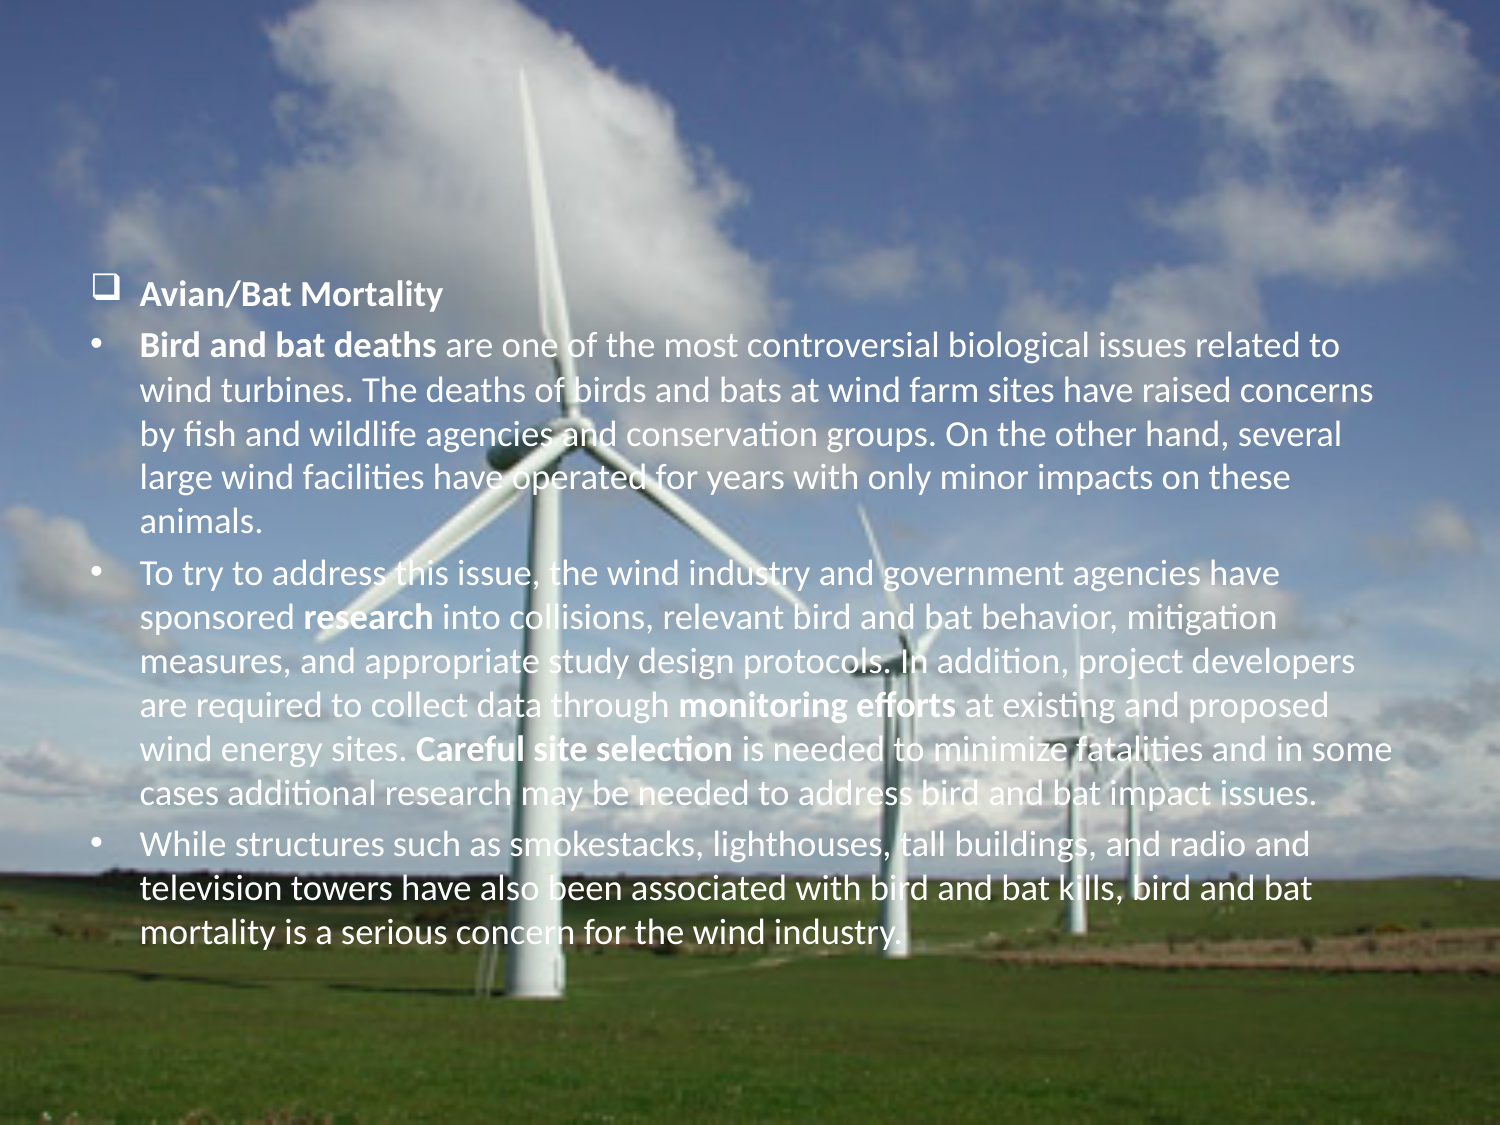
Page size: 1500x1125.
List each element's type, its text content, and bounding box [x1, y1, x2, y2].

picture [0, 0, 1500, 1125]
list Avian/Bat Mortality Bird and bat deaths are one of the most controversial biological issues related to wind turbines. The deaths of birds and bats at wind farm sites have raised concerns by fish and wildlife agencies and conservation groups. On the other hand, several large wind facilities have operated for years with only minor impacts on these animals. To try to address this issue, the wind industry and government agencies have sponsored research into collisions, relevant bird and bat behavior, mitigation measures, and appropriate study design protocols. In addition, project developers are required to collect data through monitoring efforts at existing and proposed wind energy sites. Careful site selection is needed to minimize fatalities and in some cases additional research may be needed to address bird and bat impact issues. While structures such as smokestacks, lighthouses, tall buildings, and radio and television towers have also been associated with bird and bat kills, bird and bat mortality is a serious concern for the wind industry. [75, 262, 1425, 1005]
